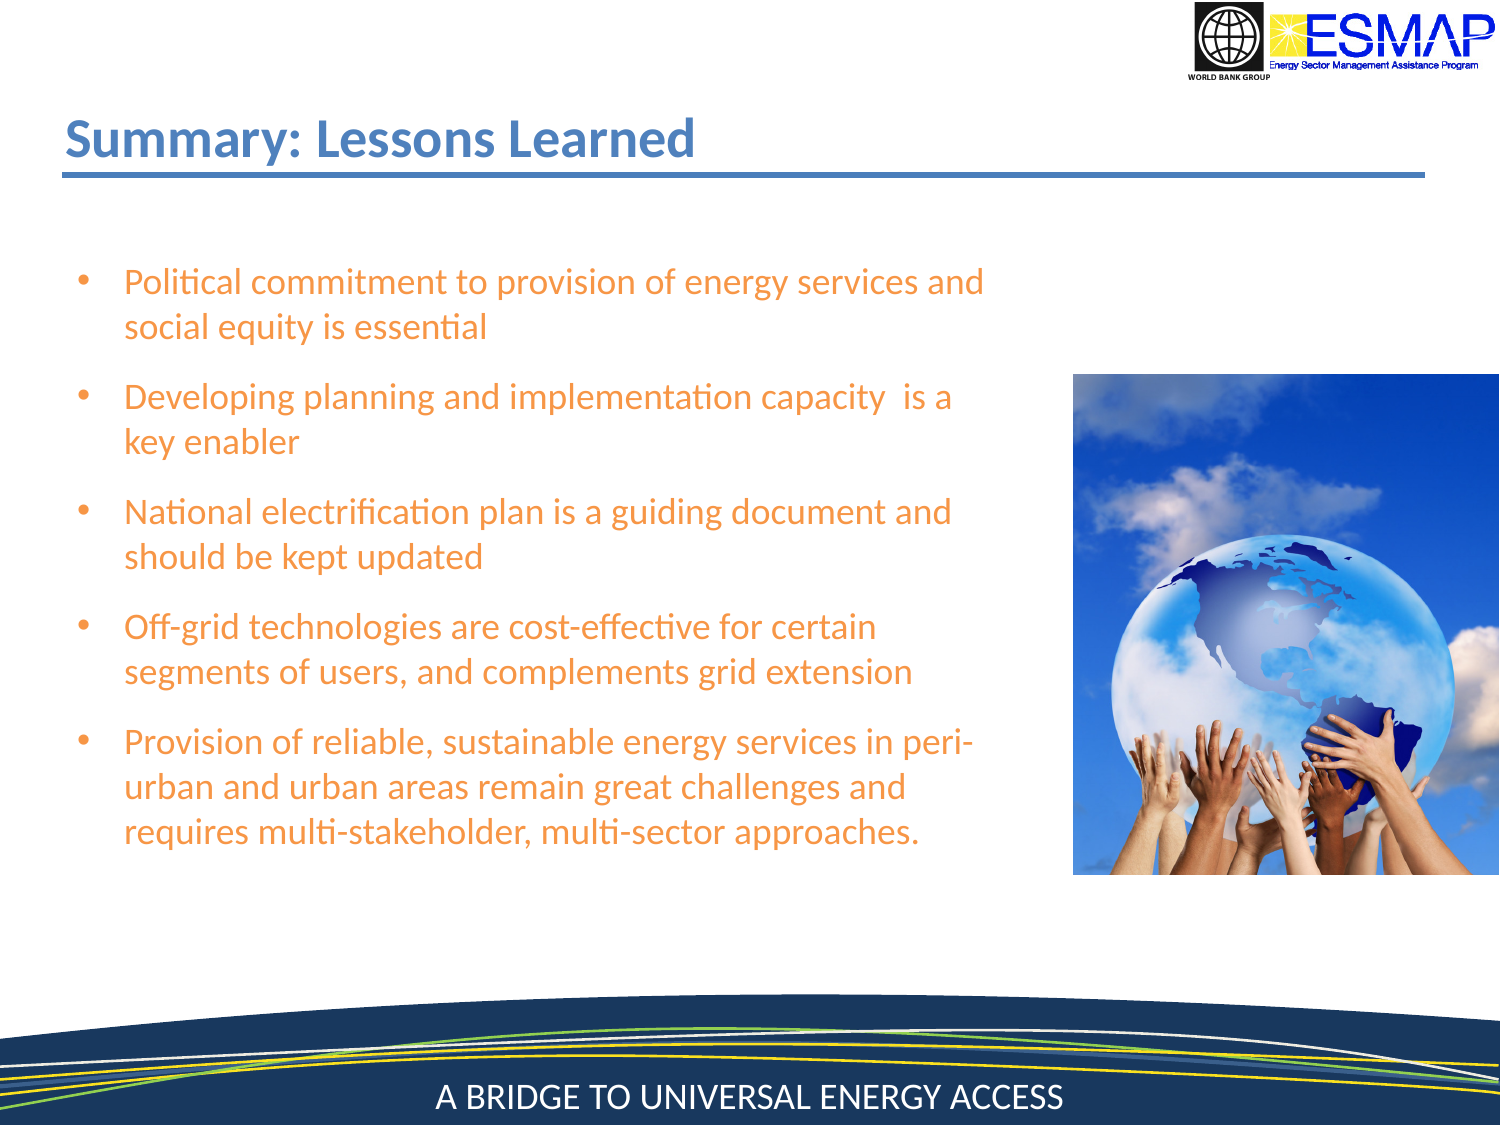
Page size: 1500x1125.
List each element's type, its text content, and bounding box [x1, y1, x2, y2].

text_box [1425, 1060, 1499, 1064]
text_box [0, 994, 1500, 1064]
text_box Political commitment to provision of energy services and social equity is essential Developing planning and implementation capacity is a key enabler National electrification plan is a guiding document and should be kept updated Off-grid technologies are cost-effective for certain segments of users, and complements grid extension Provision of reliable, sustainable energy services in peri-urban and urban areas remain great challenges and requires multi-stakeholder, multi-sector approaches. [62, 249, 1025, 860]
slide_number 12 [1074, 1042, 1425, 1103]
text_box [10, 1028, 1285, 1064]
text_box Summary: Lessons Learned [50, 40, 1363, 229]
picture [1188, 1, 1499, 80]
picture [1073, 374, 1499, 876]
text_box [389, 1026, 852, 1045]
text_box A Bridge to Universal Energy Access [0, 1064, 1500, 1125]
